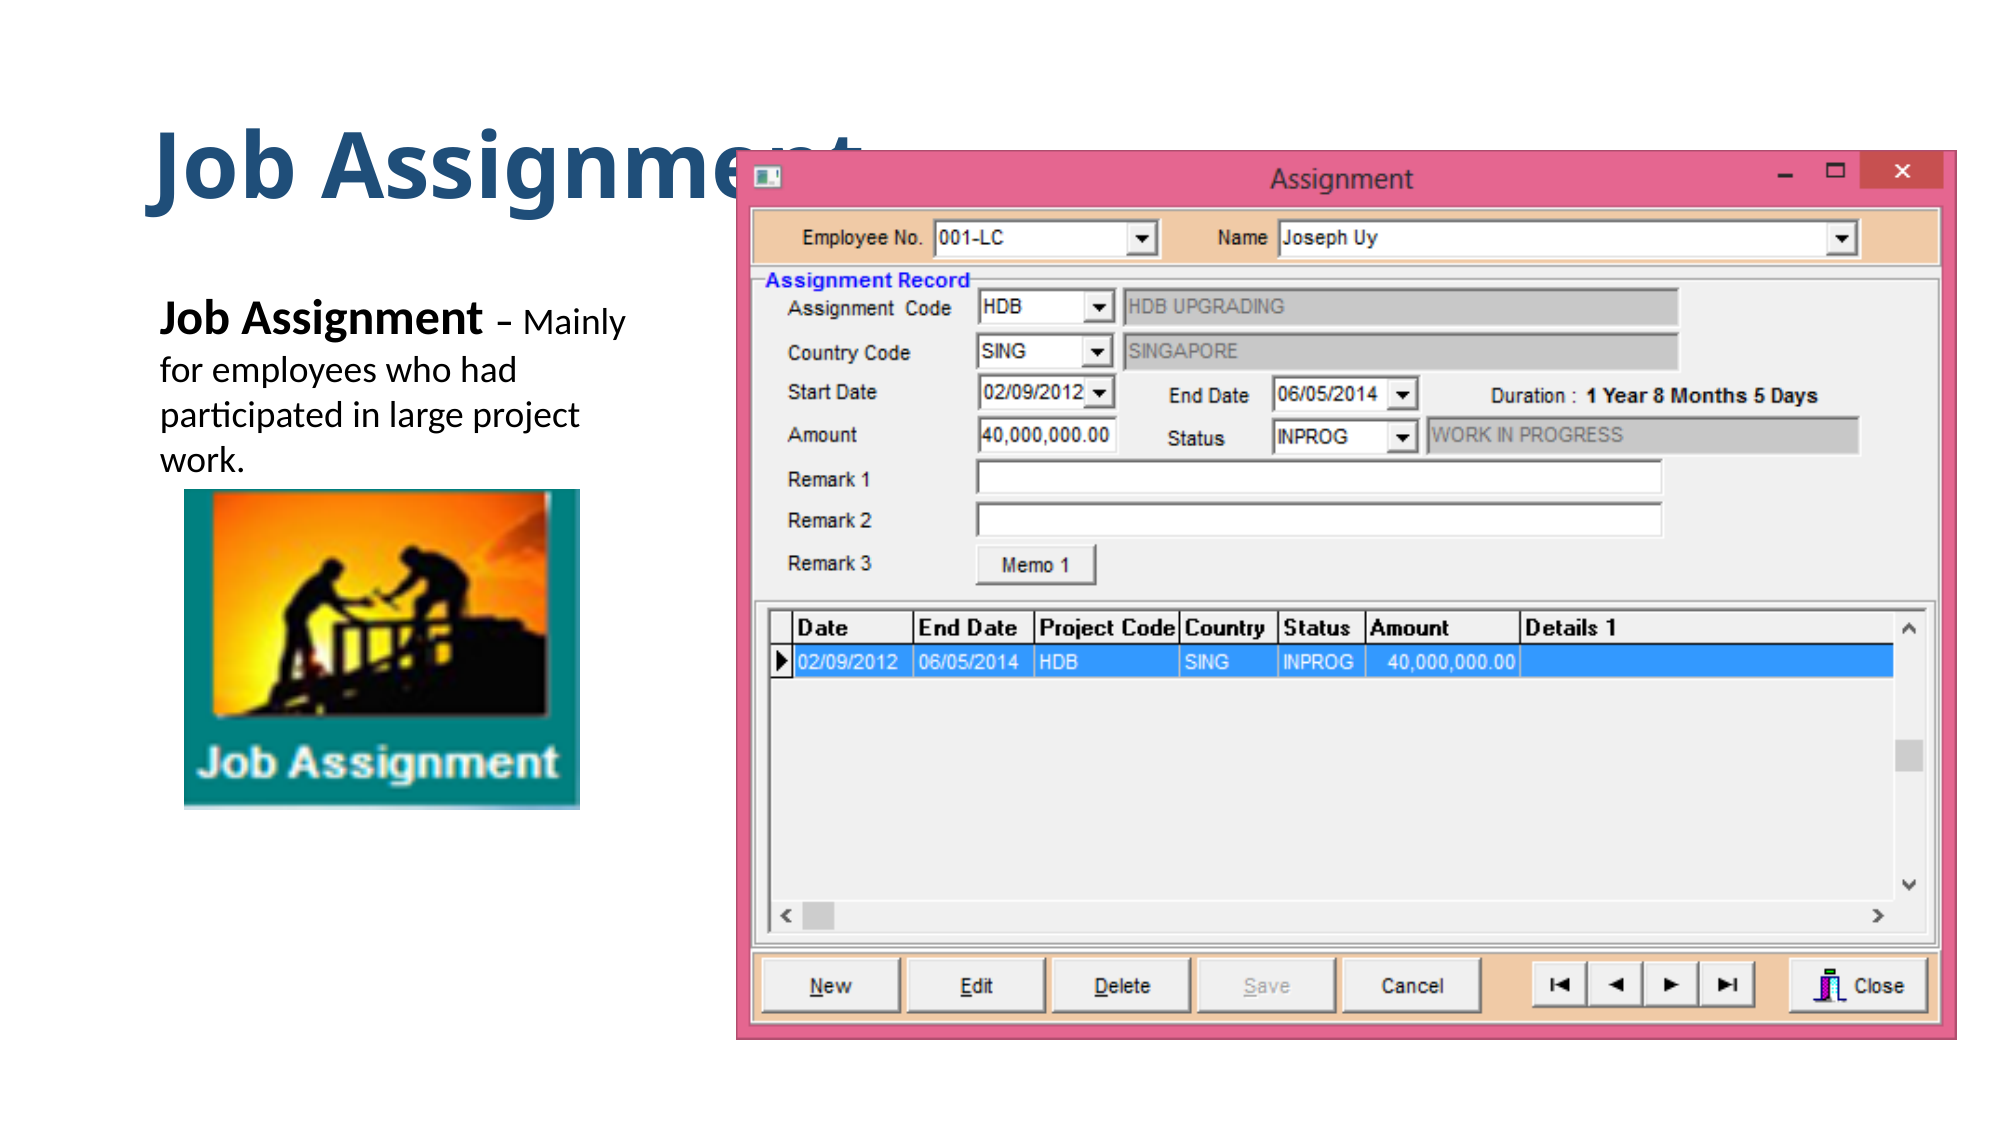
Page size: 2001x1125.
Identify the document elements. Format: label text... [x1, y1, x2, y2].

picture [184, 489, 580, 810]
text_box Job Assignment – Mainly for employees who had participated in large project work. [145, 277, 650, 487]
title Job Assignment [137, 59, 1863, 278]
picture [736, 150, 1957, 1040]
